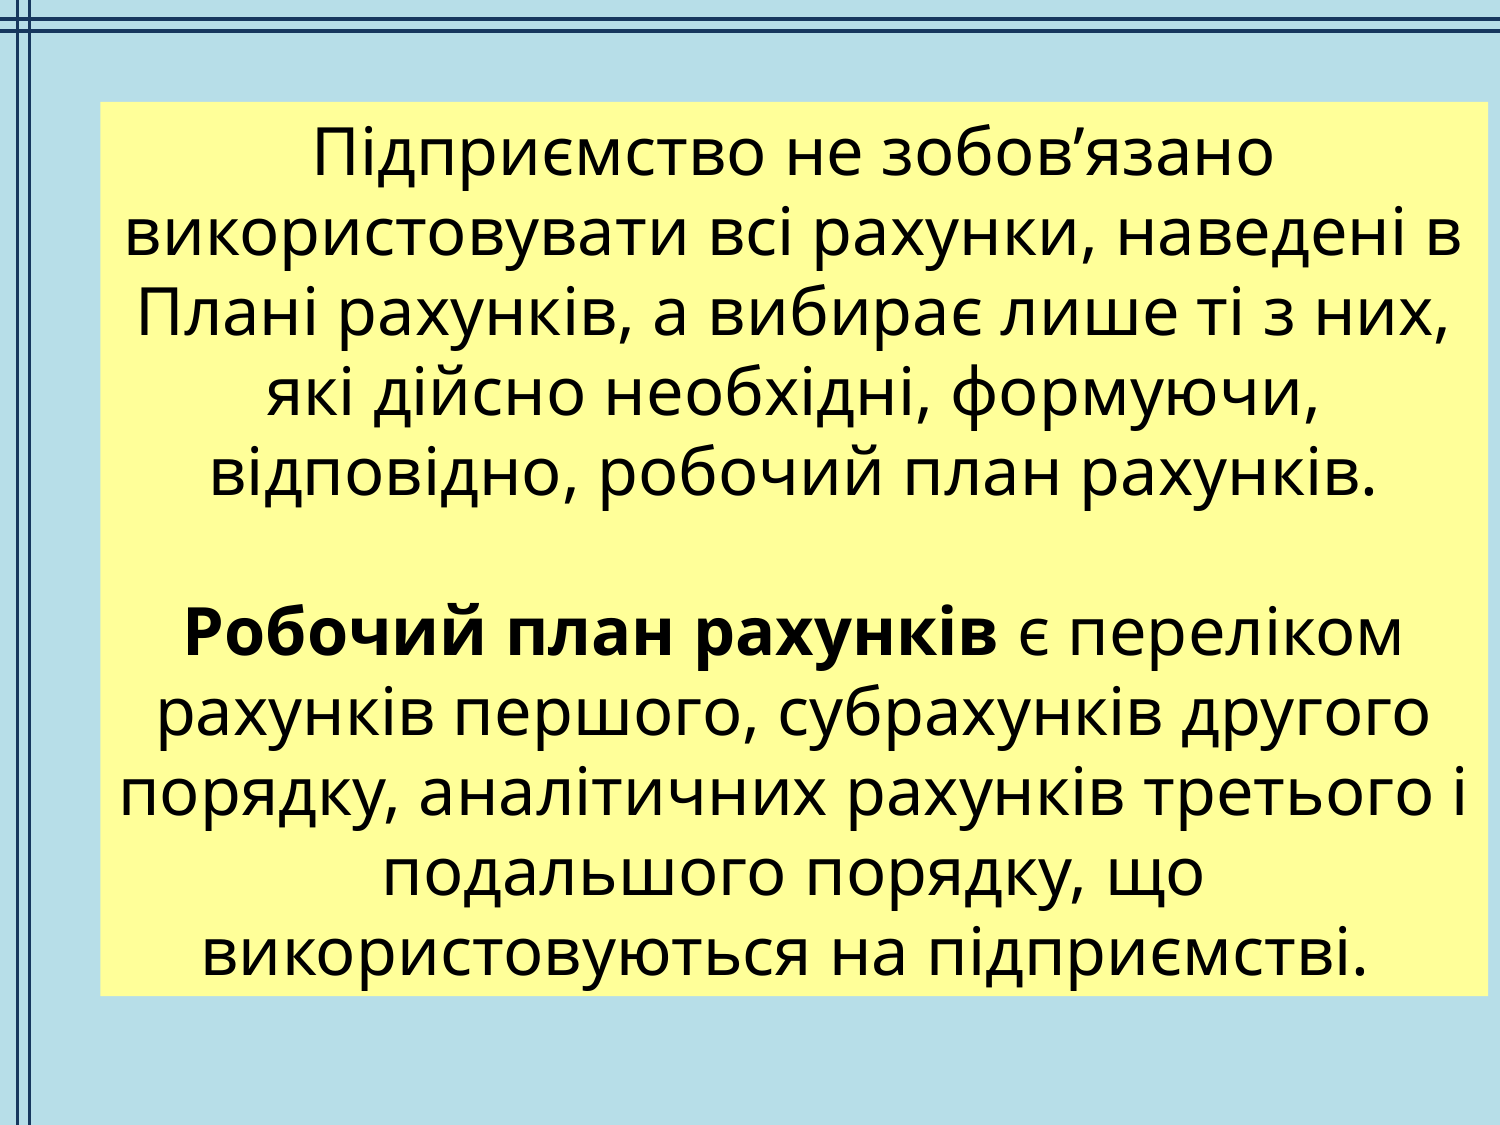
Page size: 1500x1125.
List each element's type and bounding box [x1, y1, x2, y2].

text_box [0, 0, 1500, 1125]
